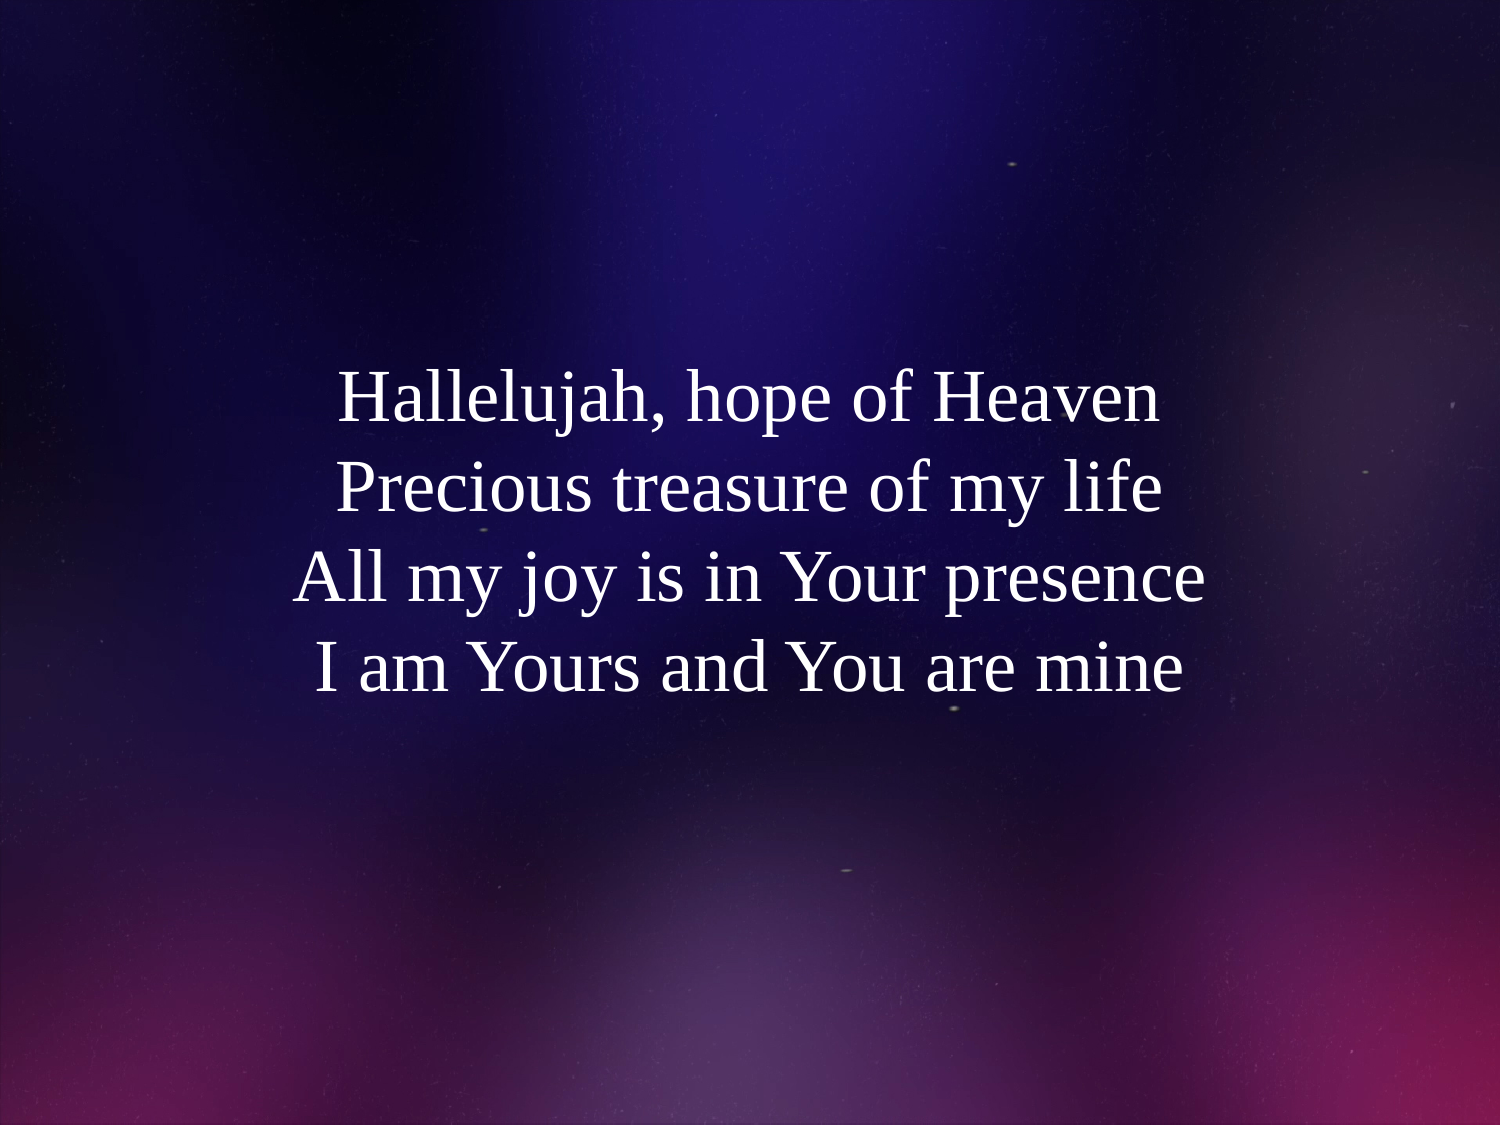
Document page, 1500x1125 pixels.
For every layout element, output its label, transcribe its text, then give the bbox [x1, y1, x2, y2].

picture [0, 0, 1500, 1125]
title Hallelujah, hope of Heaven Precious treasure of my life All my joy is in Your presence I am Yours and You are mine [37, 432, 1463, 621]
